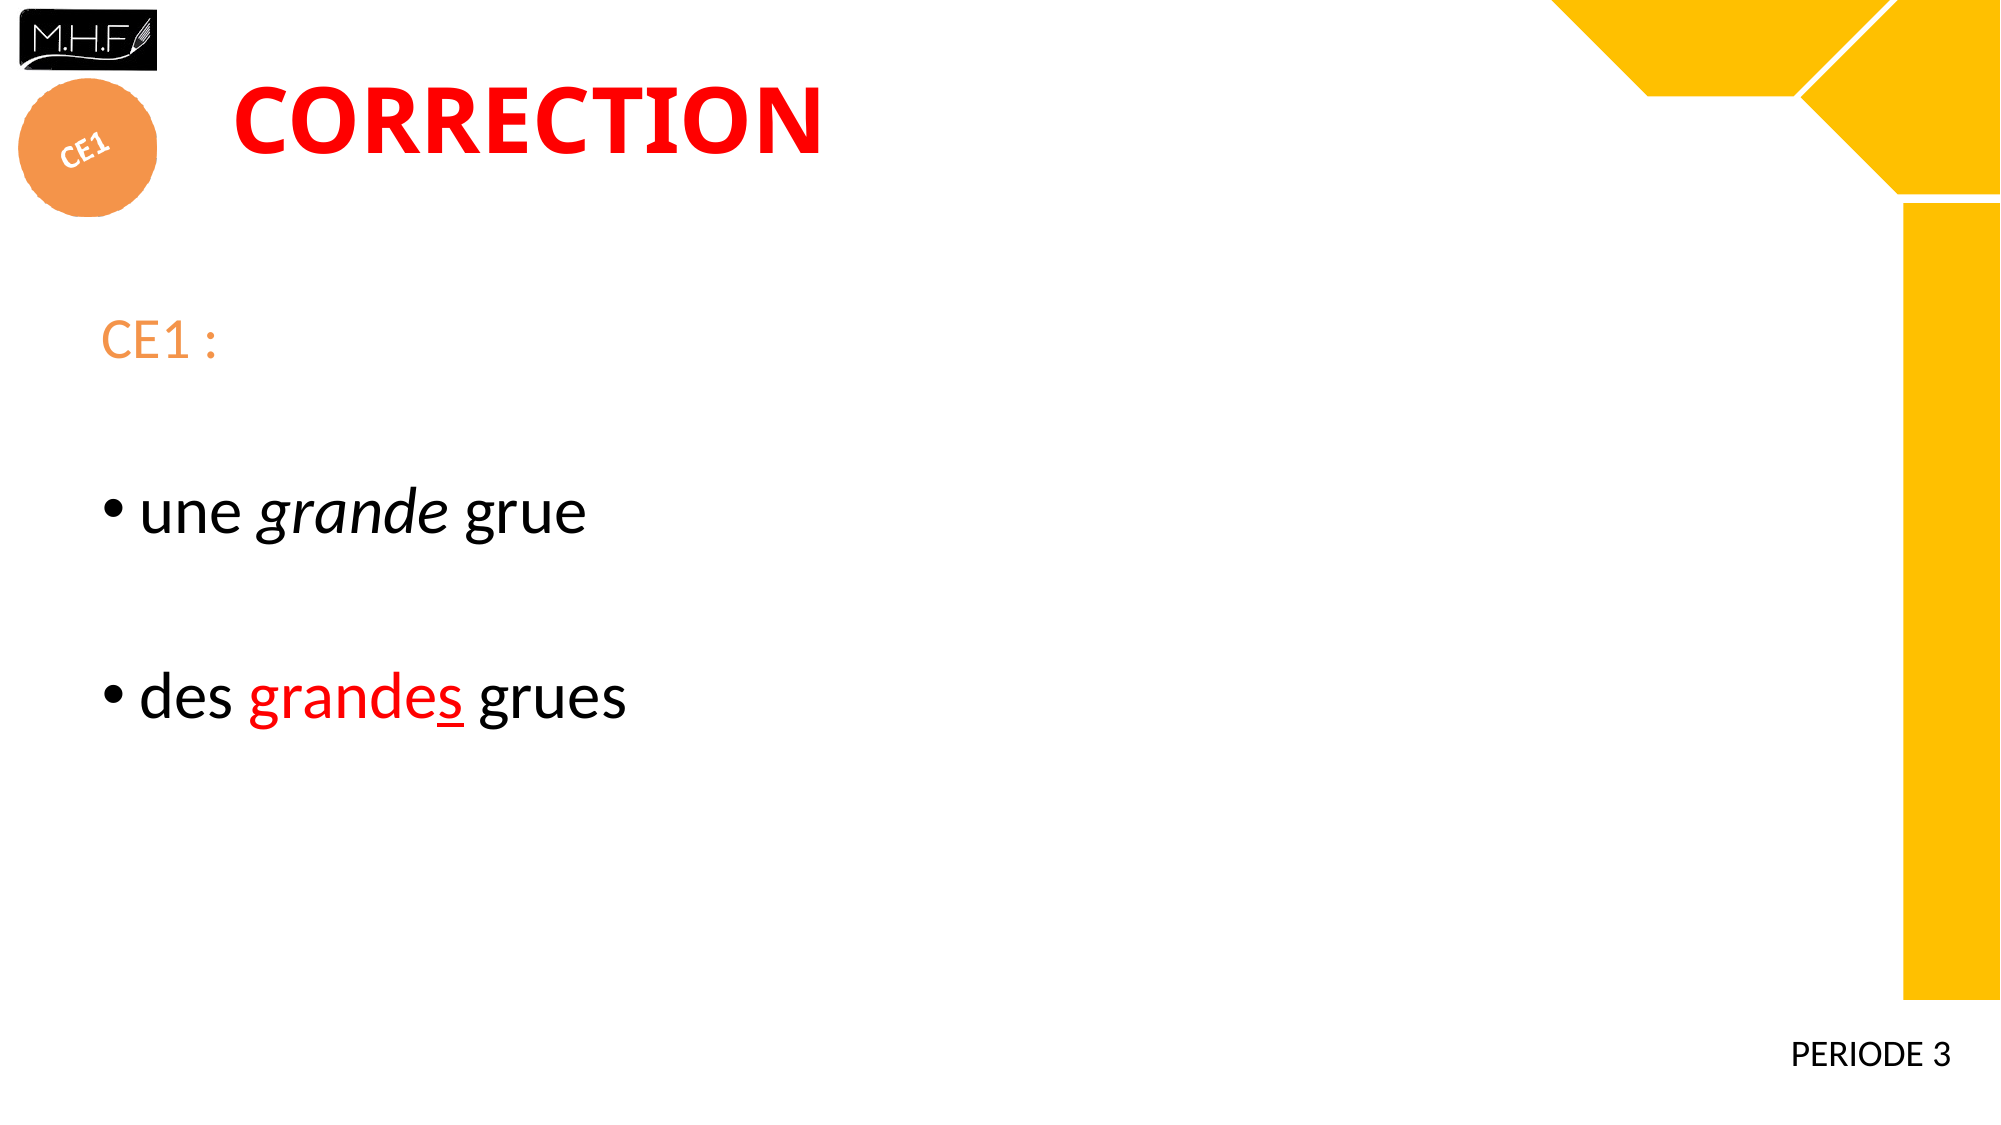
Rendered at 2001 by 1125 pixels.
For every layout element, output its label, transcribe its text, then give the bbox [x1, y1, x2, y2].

list CE1 : une grande grue des grandes grues [86, 300, 897, 1015]
picture [18, 78, 157, 218]
text_box [1799, 0, 2000, 196]
text_box [1549, 0, 1892, 98]
text_box [1902, 202, 2000, 1001]
text_box PERIODE 3 [1362, 1021, 1967, 1125]
title CORRECTION [216, 15, 1763, 233]
picture [16, 7, 157, 74]
